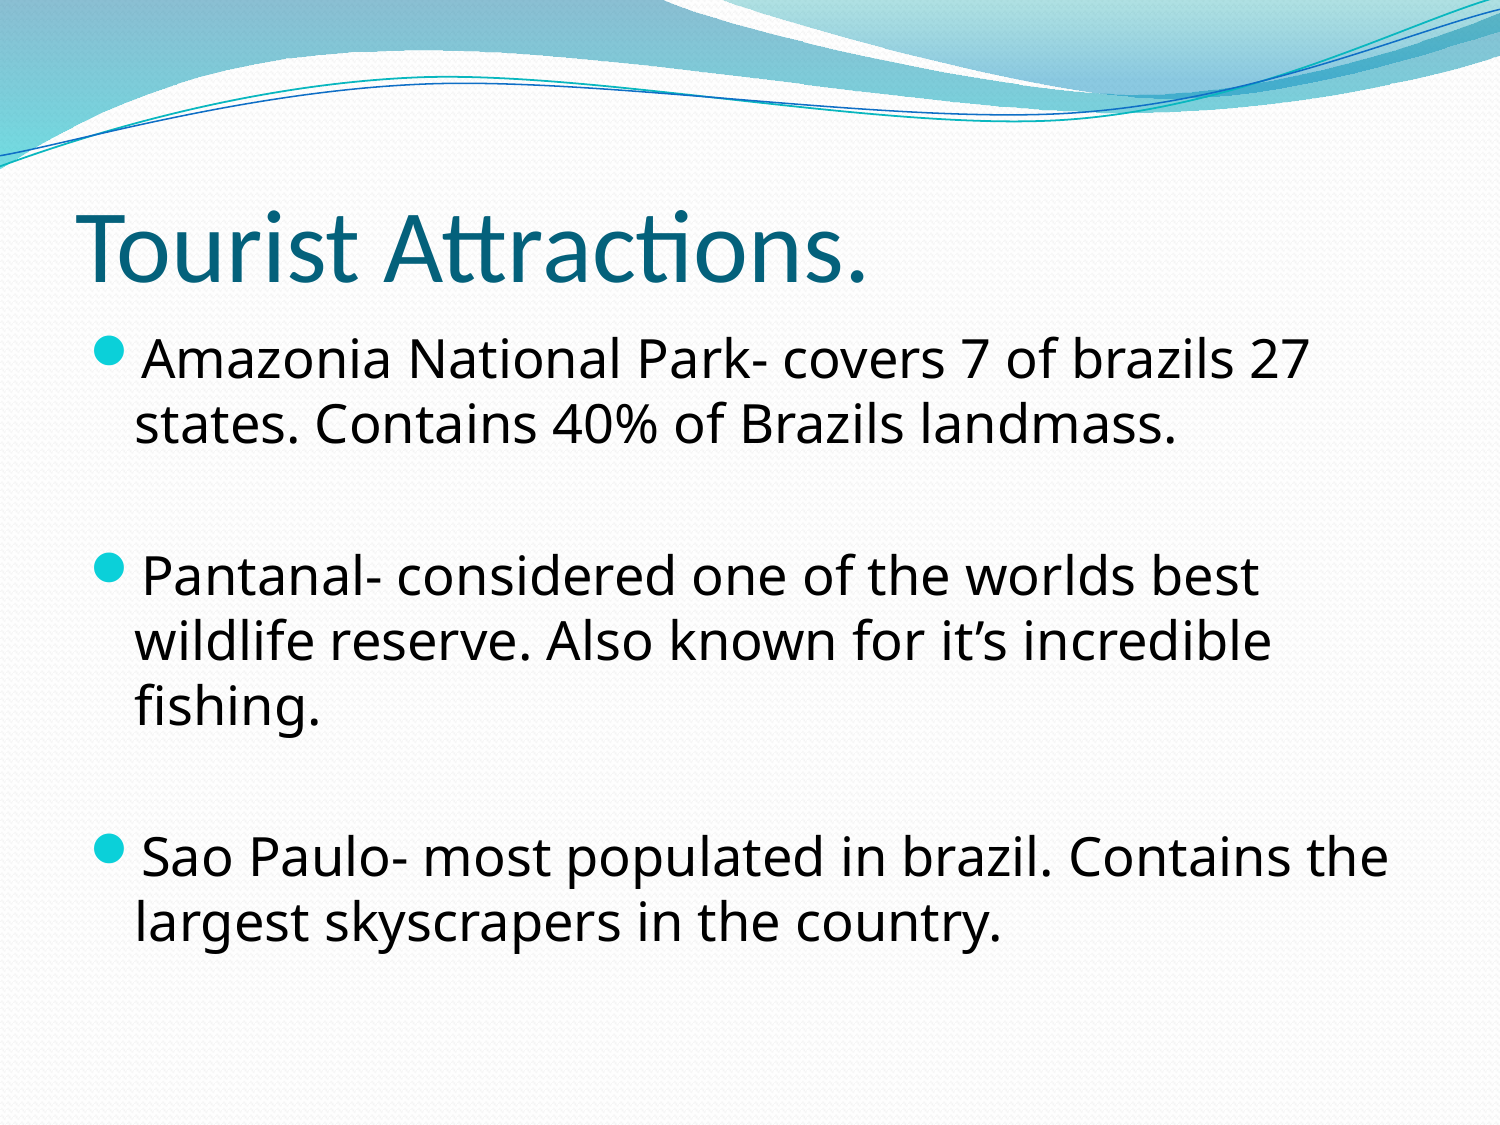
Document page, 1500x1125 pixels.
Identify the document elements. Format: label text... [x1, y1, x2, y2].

title Tourist Attractions. [75, 115, 1425, 303]
list Amazonia National Park- covers 7 of brazils 27 states. Contains 40% of Brazils landmass. Pantanal- considered one of the worlds best wildlife reserve. Also known for it’s incredible fishing. Sao Paulo- most populated in brazil. Contains the largest skyscrapers in the country. [75, 317, 1425, 1038]
